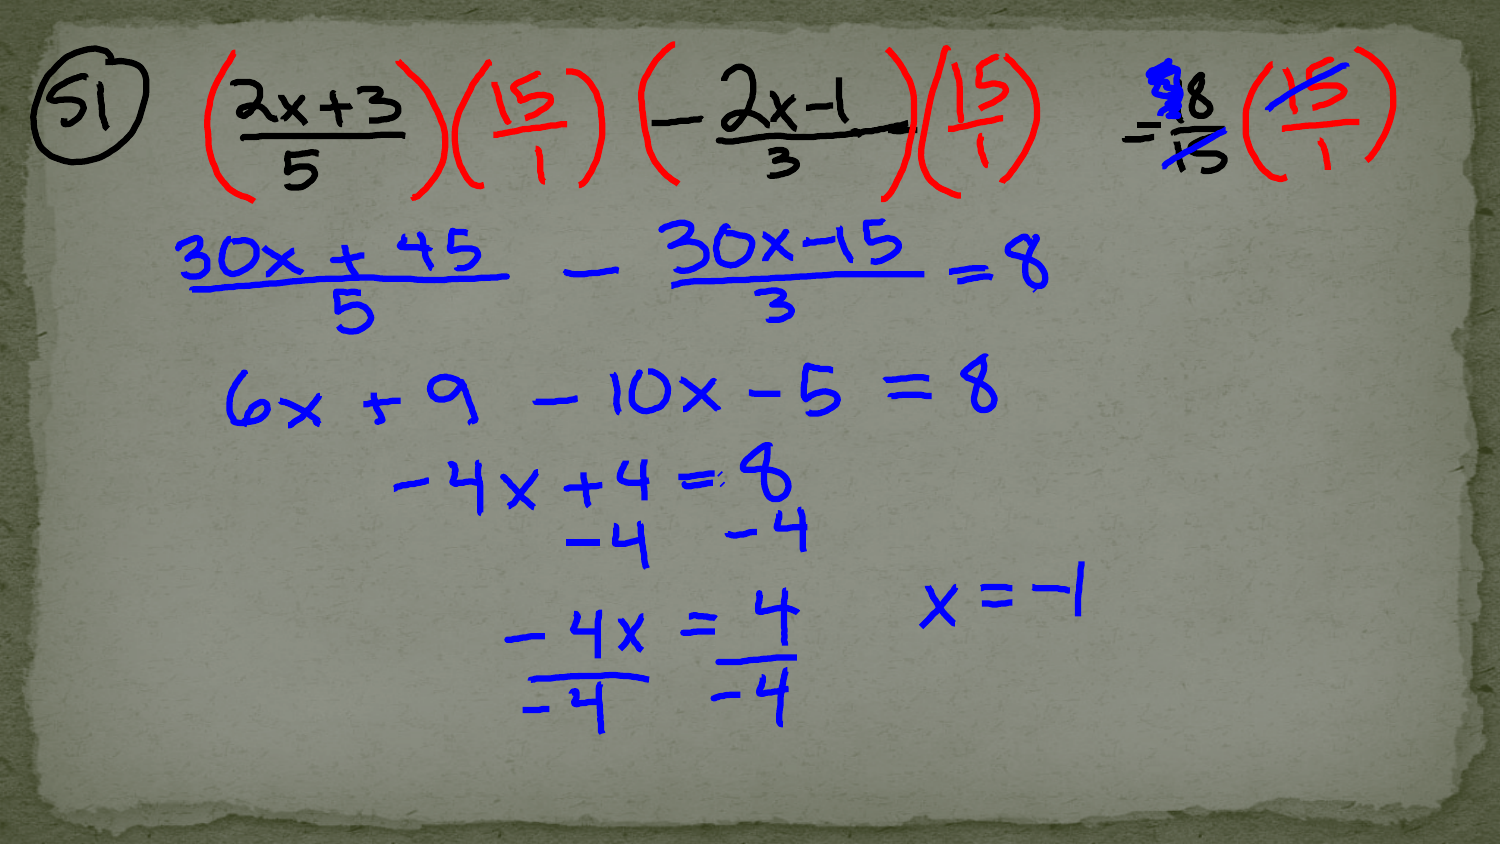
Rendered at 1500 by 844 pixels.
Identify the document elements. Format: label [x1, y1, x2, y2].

text_box [1189, 73, 1212, 117]
text_box [850, 126, 884, 134]
text_box [529, 673, 650, 681]
text_box [288, 394, 320, 427]
text_box [331, 254, 365, 262]
text_box [806, 104, 834, 109]
text_box [1000, 55, 1039, 184]
text_box [535, 147, 545, 183]
text_box [566, 70, 604, 187]
text_box [802, 364, 839, 415]
text_box [1176, 100, 1184, 122]
text_box [881, 48, 916, 201]
text_box [962, 355, 996, 412]
text_box [723, 65, 770, 130]
text_box [343, 244, 349, 257]
text_box [630, 370, 669, 413]
text_box [613, 525, 640, 545]
text_box [1123, 136, 1155, 141]
text_box [1190, 137, 1226, 173]
text_box [977, 55, 1004, 110]
text_box [781, 111, 797, 130]
text_box [280, 94, 293, 110]
text_box [1032, 586, 1070, 592]
text_box [940, 606, 955, 625]
text_box [660, 221, 708, 272]
text_box [920, 586, 957, 628]
text_box [397, 60, 447, 199]
text_box [572, 612, 596, 633]
text_box [596, 611, 603, 659]
text_box [502, 475, 520, 494]
text_box [981, 601, 1013, 606]
text_box [247, 133, 406, 139]
text_box [757, 592, 782, 613]
text_box [520, 495, 535, 509]
text_box [1281, 120, 1360, 130]
text_box [240, 80, 278, 121]
text_box [920, 47, 961, 197]
text_box [331, 92, 343, 126]
text_box [206, 51, 255, 203]
text_box [769, 92, 782, 109]
text_box [865, 220, 900, 263]
text_box [837, 227, 853, 262]
text_box [534, 397, 578, 403]
text_box [1244, 63, 1287, 181]
text_box [838, 77, 848, 123]
text_box [758, 676, 781, 695]
text_box [619, 615, 644, 650]
text_box [493, 81, 510, 123]
text_box [477, 461, 482, 515]
text_box [265, 249, 295, 276]
text_box [640, 43, 680, 185]
text_box [776, 245, 794, 259]
text_box [1189, 135, 1212, 148]
text_box [522, 707, 550, 712]
text_box [671, 273, 925, 287]
text_box [748, 391, 781, 395]
text_box [293, 110, 307, 125]
text_box [772, 96, 795, 122]
text_box [775, 512, 801, 530]
text_box [1290, 97, 1296, 113]
text_box [347, 259, 358, 276]
text_box [799, 508, 805, 553]
text_box [802, 238, 836, 245]
text_box [680, 378, 701, 395]
text_box [980, 586, 1013, 590]
text_box [305, 411, 321, 426]
text_box [726, 530, 757, 537]
text_box [565, 484, 603, 490]
text_box [453, 61, 490, 188]
text_box [335, 290, 373, 333]
text_box [1178, 157, 1185, 172]
text_box [338, 104, 353, 108]
text_box [425, 244, 432, 250]
text_box [778, 669, 788, 726]
text_box [889, 393, 932, 398]
text_box [1077, 561, 1083, 617]
text_box [286, 151, 319, 189]
text_box [717, 132, 860, 143]
text_box [283, 260, 303, 274]
text_box [762, 233, 775, 245]
text_box [677, 117, 703, 123]
text_box [715, 225, 754, 267]
text_box [688, 614, 717, 620]
text_box [282, 96, 304, 120]
text_box [786, 607, 799, 614]
text_box [177, 236, 209, 278]
text_box [363, 402, 374, 406]
text_box [1172, 127, 1225, 135]
text_box [949, 267, 987, 273]
text_box [584, 489, 591, 507]
text_box [978, 134, 988, 167]
text_box [372, 392, 384, 423]
text_box [618, 460, 642, 484]
text_box [597, 683, 604, 734]
text_box [756, 289, 793, 321]
text_box [702, 395, 720, 411]
text_box [611, 373, 621, 414]
text_box [717, 656, 797, 664]
text_box [1307, 58, 1333, 81]
text_box [678, 472, 715, 478]
text_box [570, 690, 598, 706]
text_box [620, 618, 631, 634]
text_box [191, 275, 508, 291]
text_box [448, 229, 480, 270]
text_box [764, 230, 788, 262]
text_box [712, 693, 741, 700]
text_box [1162, 129, 1226, 168]
text_box [1175, 141, 1180, 155]
text_box [782, 589, 787, 646]
text_box [493, 123, 568, 136]
text_box [683, 380, 716, 410]
text_box [1355, 47, 1395, 162]
text_box [508, 471, 538, 508]
text_box [1284, 69, 1294, 92]
text_box [280, 399, 304, 413]
text_box [262, 246, 282, 260]
text_box [1147, 59, 1182, 117]
text_box [768, 148, 798, 177]
text_box [741, 444, 790, 501]
text_box [957, 275, 993, 283]
text_box [377, 399, 401, 405]
text_box [683, 481, 713, 488]
text_box [638, 522, 648, 569]
text_box [506, 635, 545, 641]
text_box [631, 635, 643, 652]
text_box [883, 376, 930, 382]
text_box [228, 371, 269, 426]
text_box [32, 47, 148, 164]
text_box [1006, 235, 1047, 287]
text_box [582, 472, 587, 486]
text_box [565, 268, 619, 276]
text_box [399, 235, 423, 250]
text_box [682, 630, 715, 634]
text_box [319, 105, 335, 109]
text_box [393, 479, 429, 490]
text_box [512, 72, 552, 120]
text_box [357, 87, 400, 122]
text_box [927, 585, 941, 607]
text_box [642, 459, 646, 501]
text_box [1319, 139, 1329, 170]
text_box [1266, 64, 1348, 111]
text_box [429, 375, 477, 424]
text_box [1309, 80, 1346, 109]
text_box [448, 463, 478, 485]
text_box [220, 237, 258, 276]
text_box [952, 62, 962, 122]
text_box [418, 233, 433, 270]
text_box [948, 117, 1003, 130]
